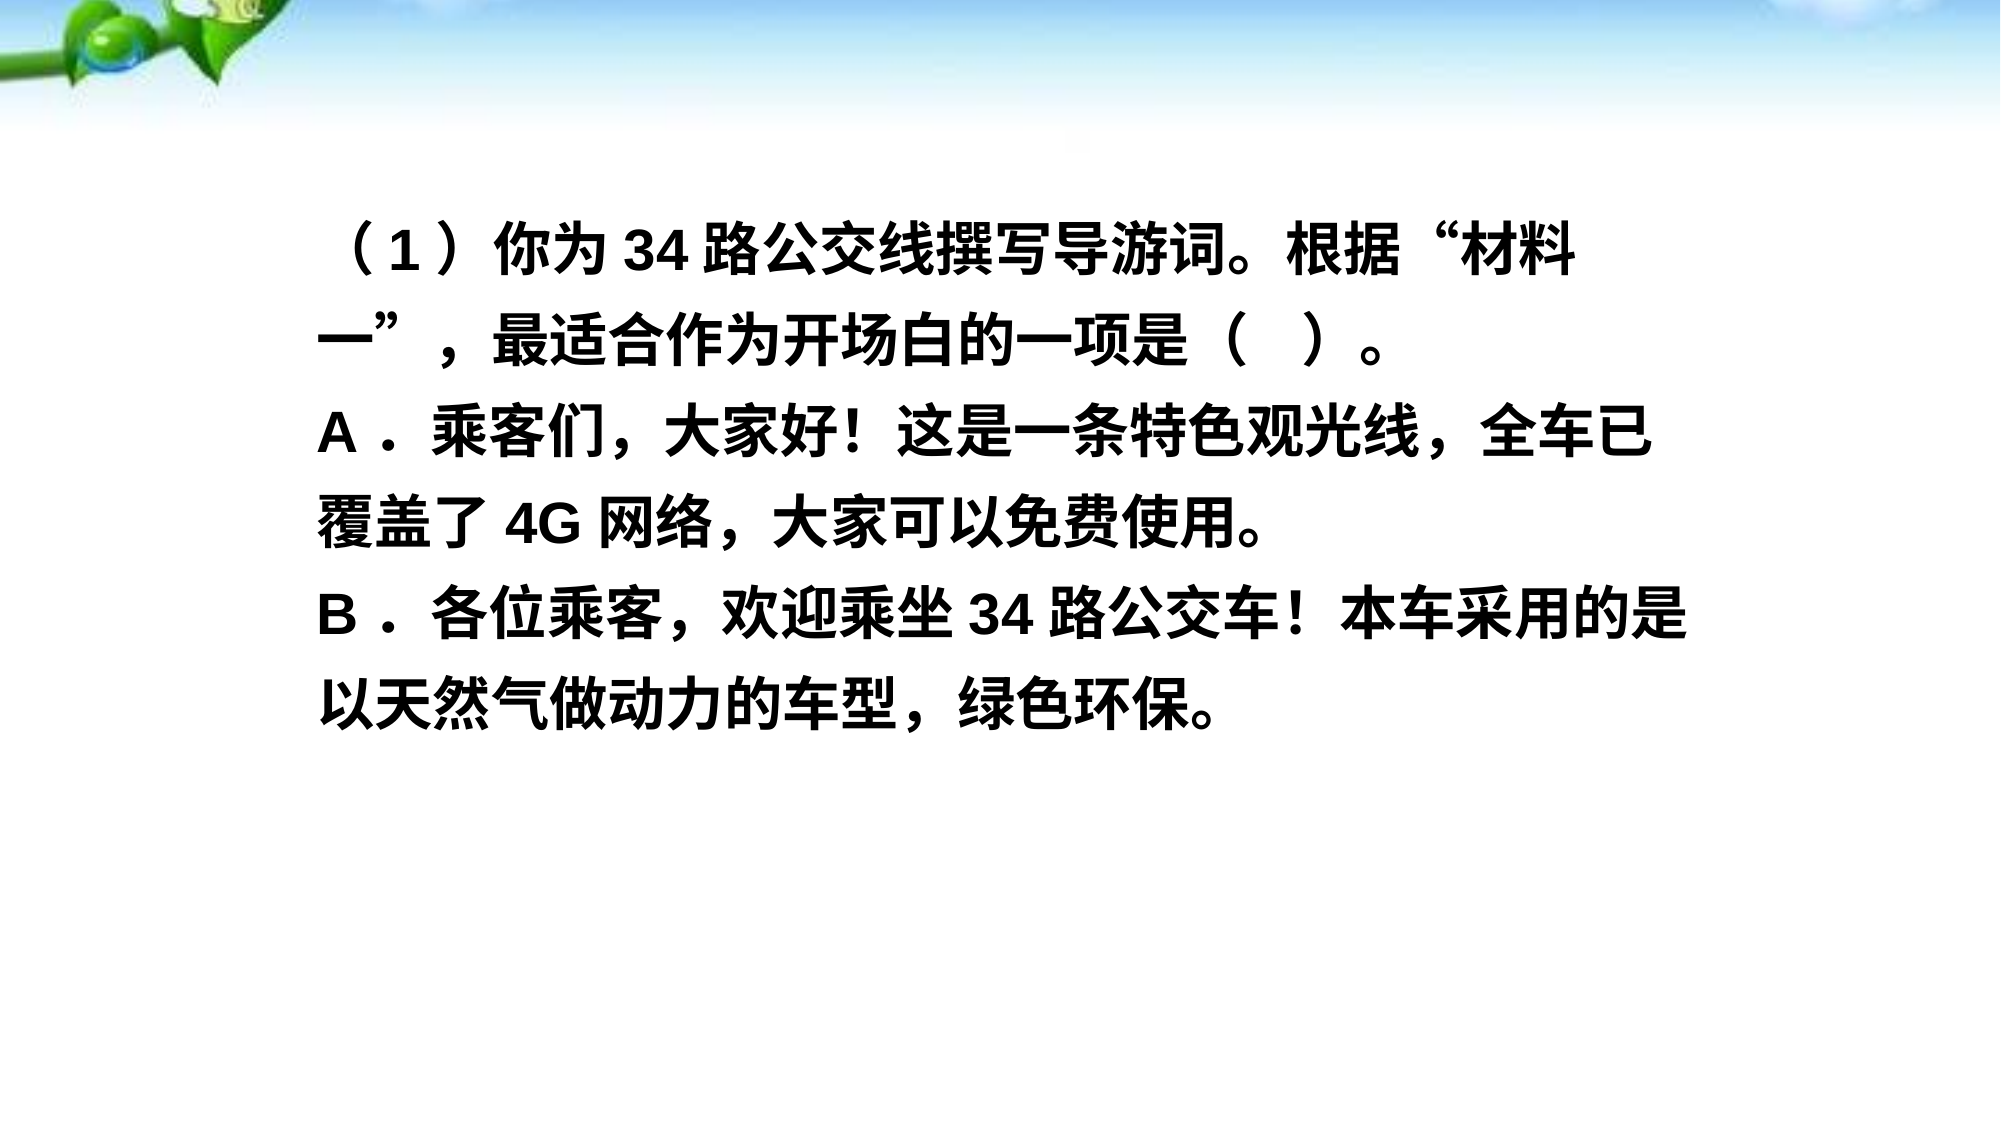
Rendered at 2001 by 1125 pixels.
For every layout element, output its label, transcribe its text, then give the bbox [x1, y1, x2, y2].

text_box （1）你为34路公交线撰写导游词。根据“材料一”，最适合作为开场白的一项是（ ）。 A．乘客们，大家好！这是一条特色观光线，全车已覆盖了4G网络，大家可以免费使用。 B．各位乘客，欢迎乘坐34路公交车！本车采用的是以天然气做动力的车型，绿色环保。 [301, 183, 1713, 744]
picture [0, 0, 2001, 1125]
